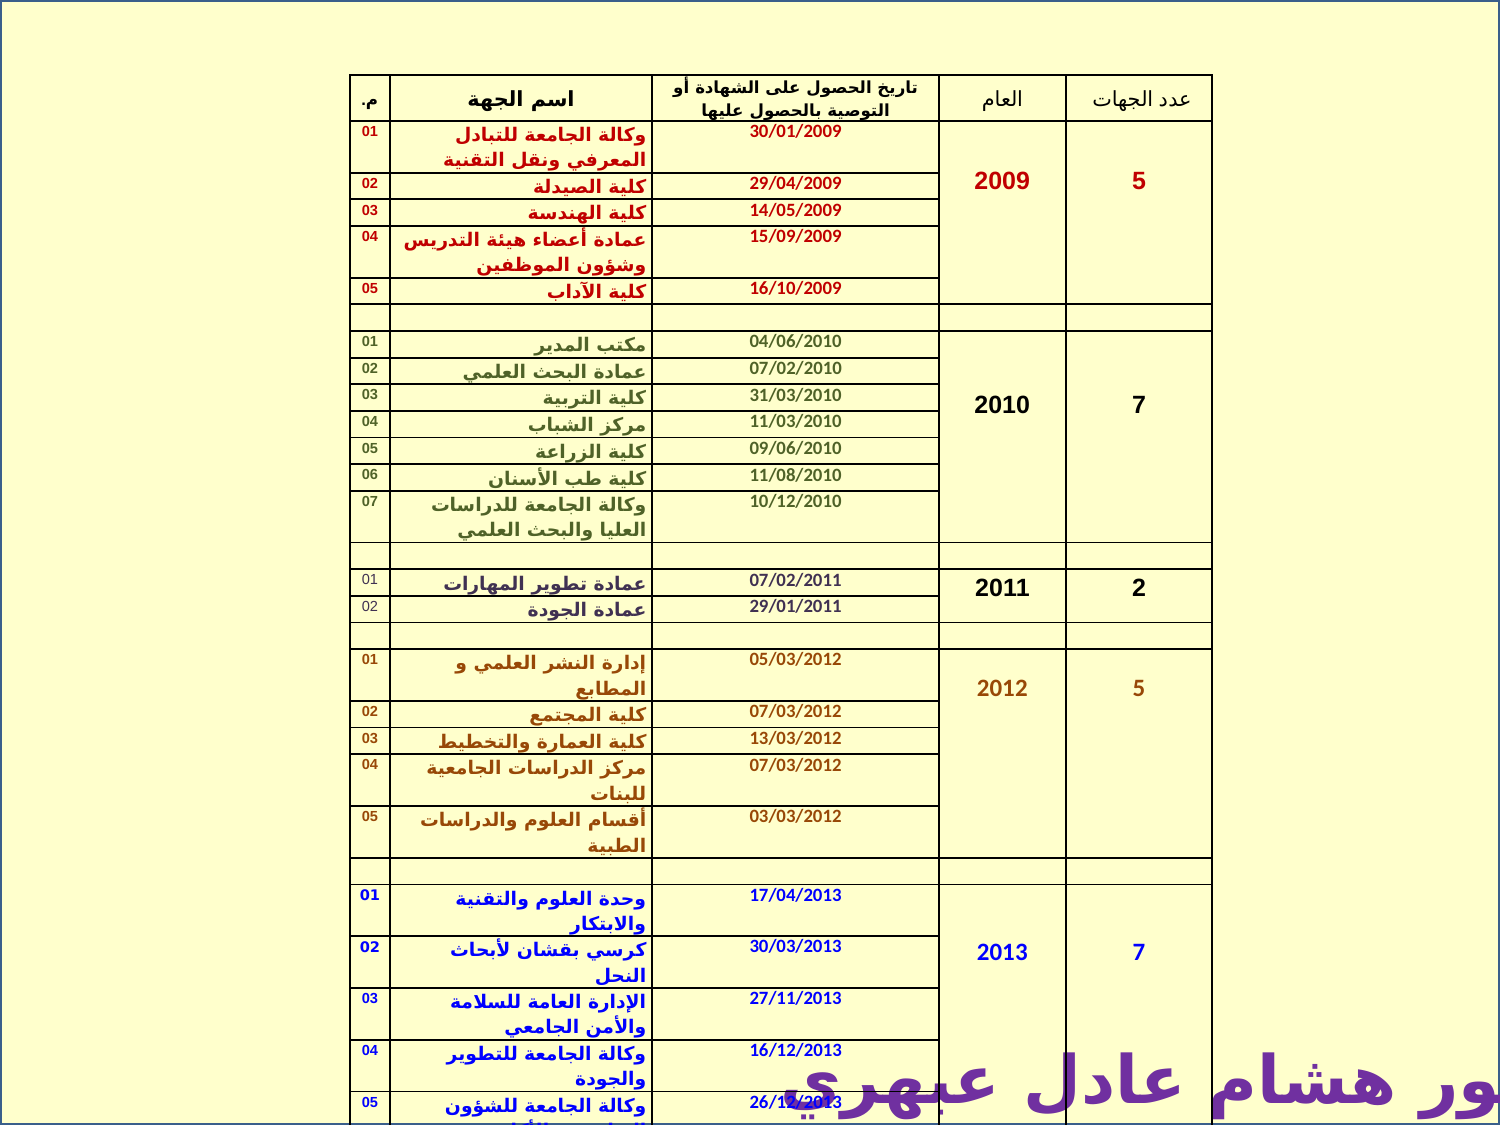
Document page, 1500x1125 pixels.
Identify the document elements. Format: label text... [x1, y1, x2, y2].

table_cell 2011 [940, 570, 1065, 622]
table_cell مكتب المدير [391, 332, 651, 357]
table_cell 2009 [940, 122, 1065, 303]
table_cell كلية المجتمع [391, 702, 651, 727]
table_cell 29/01/2011 [653, 597, 938, 622]
table_cell 04 [351, 412, 389, 437]
table_cell [351, 859, 389, 884]
table_cell الإدارة العامة للسلامة والأمن الجامعي [391, 989, 651, 1039]
table_cell 05 [351, 807, 389, 857]
table_cell 02 [351, 174, 389, 198]
table_cell [940, 305, 1065, 330]
table_cell [391, 543, 651, 568]
table_cell 09/06/2010 [653, 438, 938, 463]
table_cell 01 [351, 885, 389, 935]
table_cell [391, 623, 651, 648]
table_cell 27/11/2013 [653, 989, 938, 1039]
table_cell 11/03/2010 [653, 412, 938, 437]
table_cell كلية العمارة والتخطيط [391, 728, 651, 753]
text_box [0, 0, 1500, 1125]
table_cell 07/02/2010 [653, 359, 938, 383]
table_header العام [940, 76, 1065, 120]
table_cell 31/03/2010 [653, 385, 938, 410]
table_cell وكالة الجامعة للتطوير والجودة [391, 1041, 651, 1091]
table_cell 13/03/2012 [653, 728, 938, 753]
table_cell مركز الدراسات الجامعية للبنات [391, 755, 651, 805]
table_header اسم الجهة [391, 76, 651, 120]
table_cell 11/08/2010 [653, 465, 938, 490]
table_header م. [351, 76, 389, 120]
table_cell [351, 623, 389, 648]
table_cell 7 [1067, 885, 1211, 1125]
table_cell كرسي بقشان لأبحاث النحل [391, 937, 651, 987]
table_cell 03 [351, 989, 389, 1039]
table_cell [653, 305, 938, 330]
table_cell 10/12/2010 [653, 492, 938, 542]
table_cell 2 [1067, 570, 1211, 622]
table_cell [351, 543, 389, 568]
table_cell 02 [351, 597, 389, 622]
table_cell [940, 543, 1065, 568]
table_cell 05 [351, 279, 389, 303]
table_cell 14/05/2009 [653, 200, 938, 225]
table_cell كلية الهندسة [391, 200, 651, 225]
table_cell 01 [351, 332, 389, 357]
table_cell 16/12/2013 [653, 1041, 938, 1091]
table_cell [940, 859, 1065, 884]
table_cell 02 [351, 702, 389, 727]
table_cell عمادة تطوير المهارات [391, 570, 651, 595]
table_cell 07/02/2011 [653, 570, 938, 595]
table_cell كلية الآداب [391, 279, 651, 303]
table_cell 5 [1067, 122, 1211, 303]
table_cell [351, 305, 389, 330]
table_cell 03 [351, 200, 389, 225]
table_cell 07 [351, 492, 389, 542]
table_cell 01 [351, 122, 389, 172]
table_cell 02 [351, 937, 389, 987]
table_cell كلية طب الأسنان [391, 465, 651, 490]
table_cell 5 [1067, 650, 1211, 857]
table_cell وكالة الجامعة للتبادل المعرفي ونقل التقنية [391, 122, 651, 172]
table_header عدد الجهات [1067, 76, 1211, 120]
table_cell 04 [351, 1041, 389, 1091]
table_cell 05/03/2012 [653, 650, 938, 700]
table_cell 01 [351, 650, 389, 700]
table_cell 2010 [940, 332, 1065, 542]
table_cell 03 [351, 728, 389, 753]
table_cell إدارة النشر العلمي و المطابع [391, 650, 651, 700]
table_cell 04 [351, 755, 389, 805]
table_cell عمادة الجودة [391, 597, 651, 622]
table_cell 03/03/2012 [653, 807, 938, 857]
table_header تاريخ الحصول على الشهادة أو التوصية بالحصول عليها [653, 76, 938, 120]
table_cell [1067, 305, 1211, 330]
table_cell 04 [351, 227, 389, 277]
table_cell وكالة الجامعة للدراسات العليا والبحث العلمي [391, 492, 651, 542]
table_cell [1067, 859, 1211, 884]
table_cell 03 [351, 385, 389, 410]
table_cell 02 [351, 359, 389, 383]
text_box الدكتور هشام عادل عبهري [1213, 1029, 1500, 1124]
table_cell 01 [351, 570, 389, 595]
table_cell [653, 859, 938, 884]
table_cell [940, 623, 1065, 648]
table_cell [1067, 543, 1211, 568]
table_cell أقسام العلوم والدراسات الطبية [391, 807, 651, 857]
table_cell 05 [351, 438, 389, 463]
table_cell كلية التربية [391, 385, 651, 410]
table_cell 30/03/2013 [653, 937, 938, 987]
table_cell كلية الزراعة [391, 438, 651, 463]
table_cell 06 [351, 465, 389, 490]
table_cell 17/04/2013 [653, 885, 938, 935]
table_cell 2012 [940, 650, 1065, 857]
table_cell [1067, 623, 1211, 648]
table_cell وحدة العلوم والتقنية والابتكار [391, 885, 651, 935]
table_cell عمادة أعضاء هيئة التدريس وشؤون الموظفين [391, 227, 651, 277]
table_cell [653, 543, 938, 568]
table_cell [653, 623, 938, 648]
table_cell عمادة البحث العلمي [391, 359, 651, 383]
table_cell 29/04/2009 [653, 174, 938, 198]
table_cell 16/10/2009 [653, 279, 938, 303]
table_cell 04/06/2010 [653, 332, 938, 357]
table_cell 7 [1067, 332, 1211, 542]
table_cell 15/09/2009 [653, 227, 938, 277]
table_cell وكالة الجامعة للشؤون التعليمية والأكاديمية [391, 1092, 651, 1125]
table_cell 2013 [940, 885, 1065, 1125]
table_cell 26/12/2013 [653, 1092, 938, 1125]
table_cell 07/03/2012 [653, 702, 938, 727]
table_cell 30/01/2009 [653, 122, 938, 172]
table_cell [391, 305, 651, 330]
table_cell 05 [351, 1092, 389, 1125]
table_cell كلية الصيدلة [391, 174, 651, 198]
table_cell [391, 859, 651, 884]
table_cell مركز الشباب [391, 412, 651, 437]
table_cell 07/03/2012 [653, 755, 938, 805]
